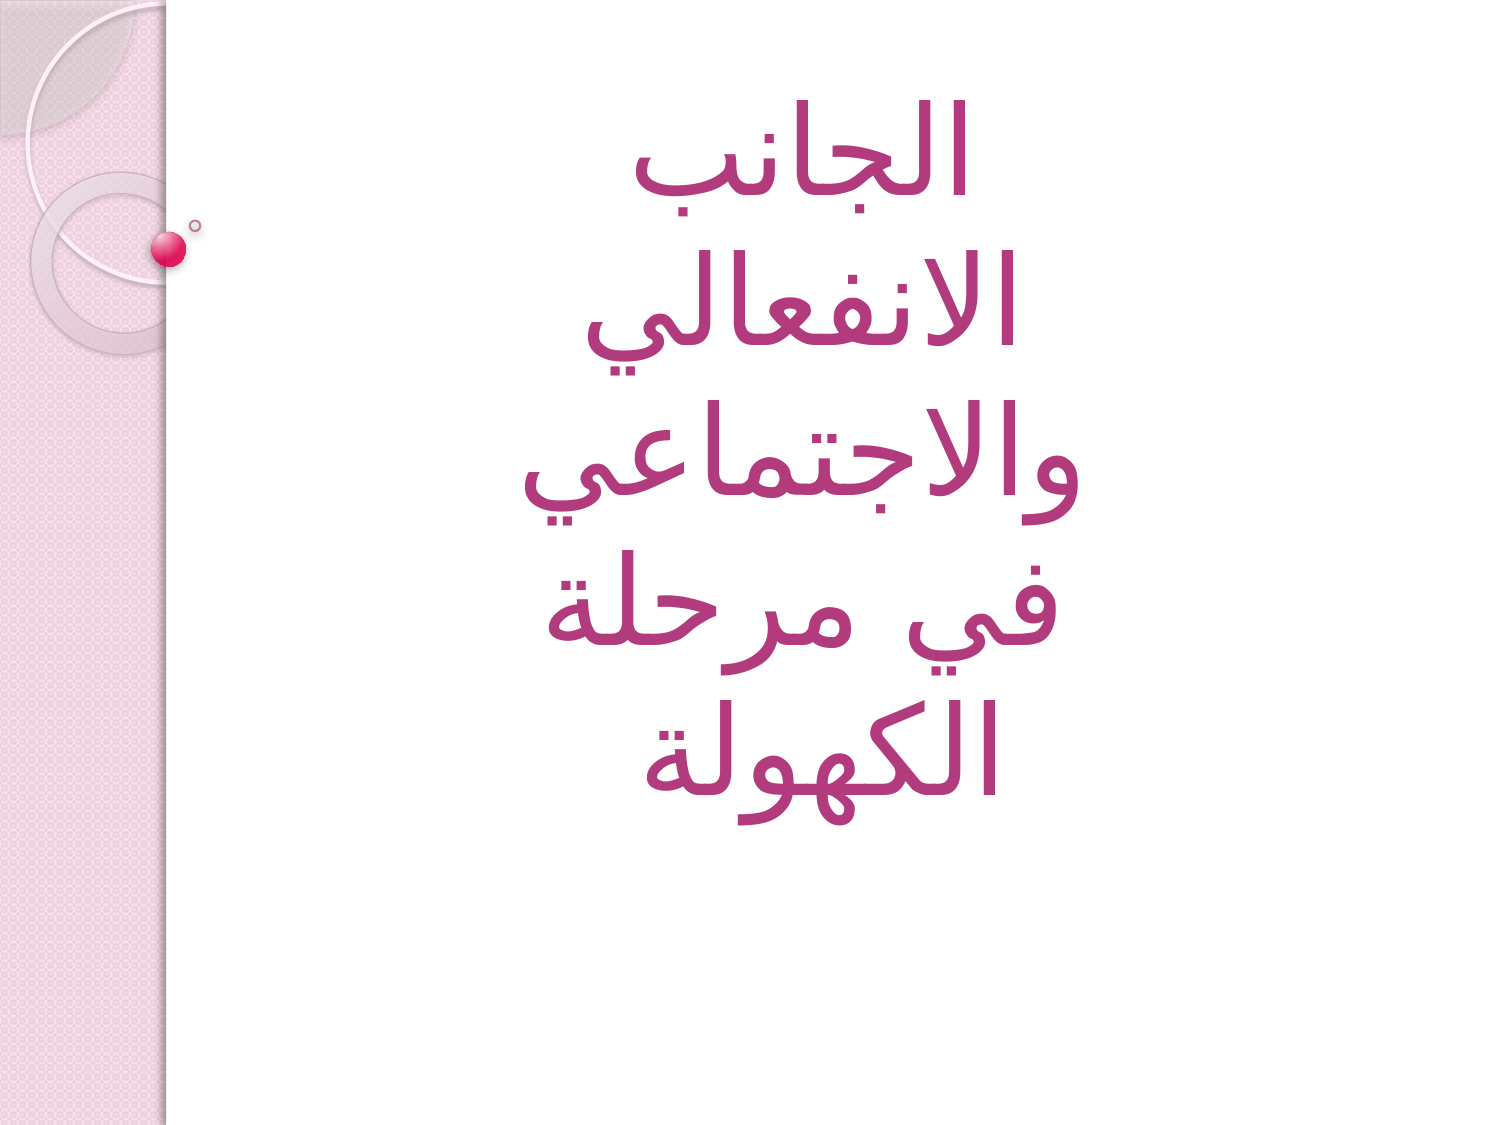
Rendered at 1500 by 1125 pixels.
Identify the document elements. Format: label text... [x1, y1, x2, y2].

title الجانب الانفعالي والاجتماعي في مرحلة الكهولة [466, 208, 1140, 828]
